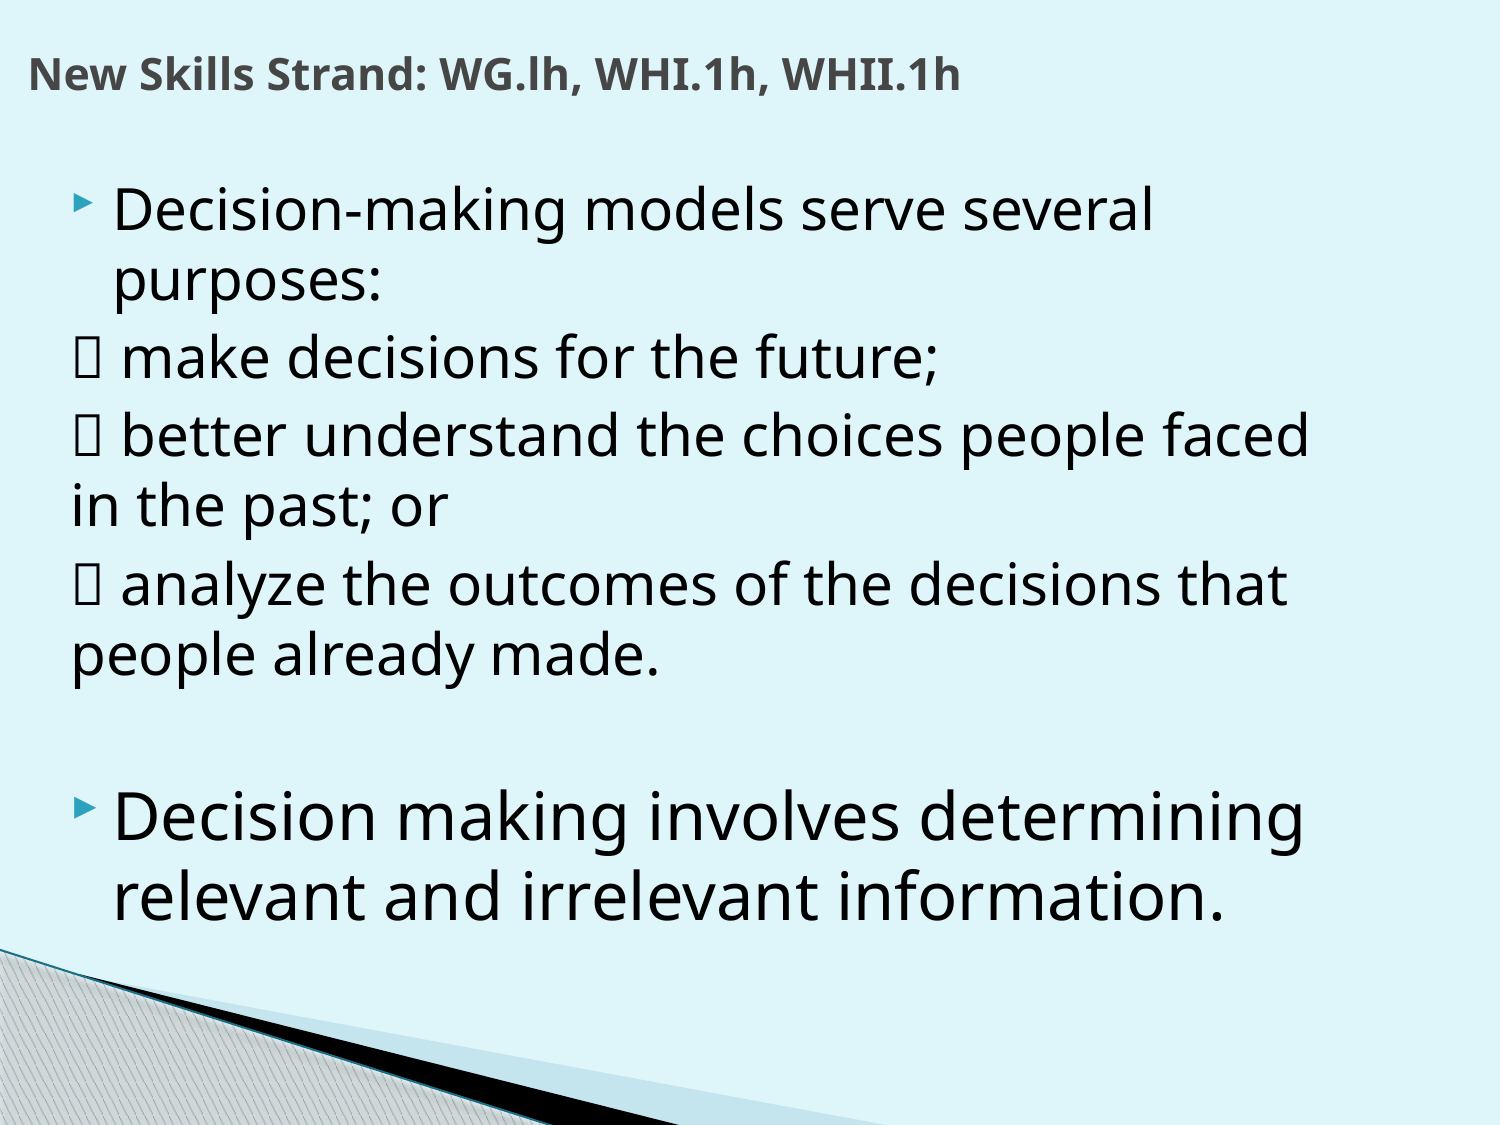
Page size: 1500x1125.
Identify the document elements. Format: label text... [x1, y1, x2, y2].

title New Skills Strand: WG.lh, WHI.1h, WHII.1h [12, 37, 1363, 108]
list Decision-making models serve several purposes:  make decisions for the future;  better understand the choices people faced in the past; or  analyze the outcomes of the decisions that people already made. Decision making involves determining relevant and irrelevant information. [37, 164, 1388, 907]
